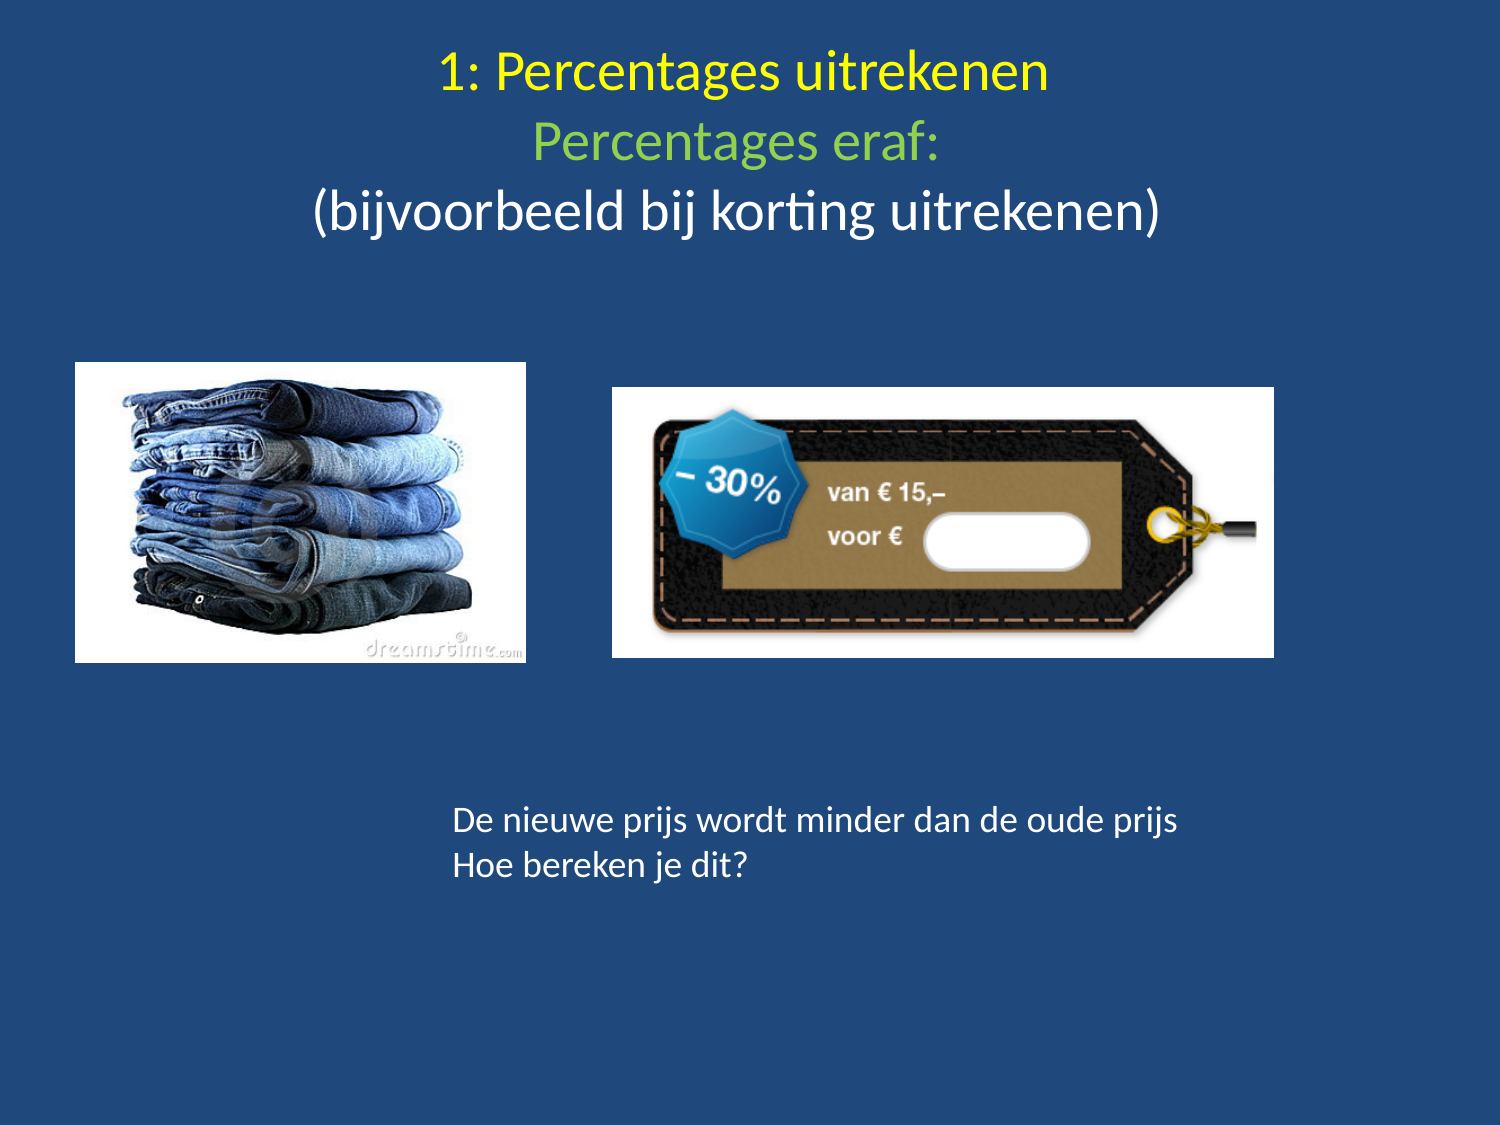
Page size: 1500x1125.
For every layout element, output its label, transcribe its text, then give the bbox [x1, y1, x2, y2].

picture [74, 362, 526, 664]
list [612, 387, 1274, 659]
title 1: Percentages uitrekenen Percentages eraf: (bijvoorbeeld bij korting uitrekenen) [75, 37, 1413, 238]
text_box De nieuwe prijs wordt minder dan de oude prijs Hoe bereken je dit? [437, 787, 1213, 893]
